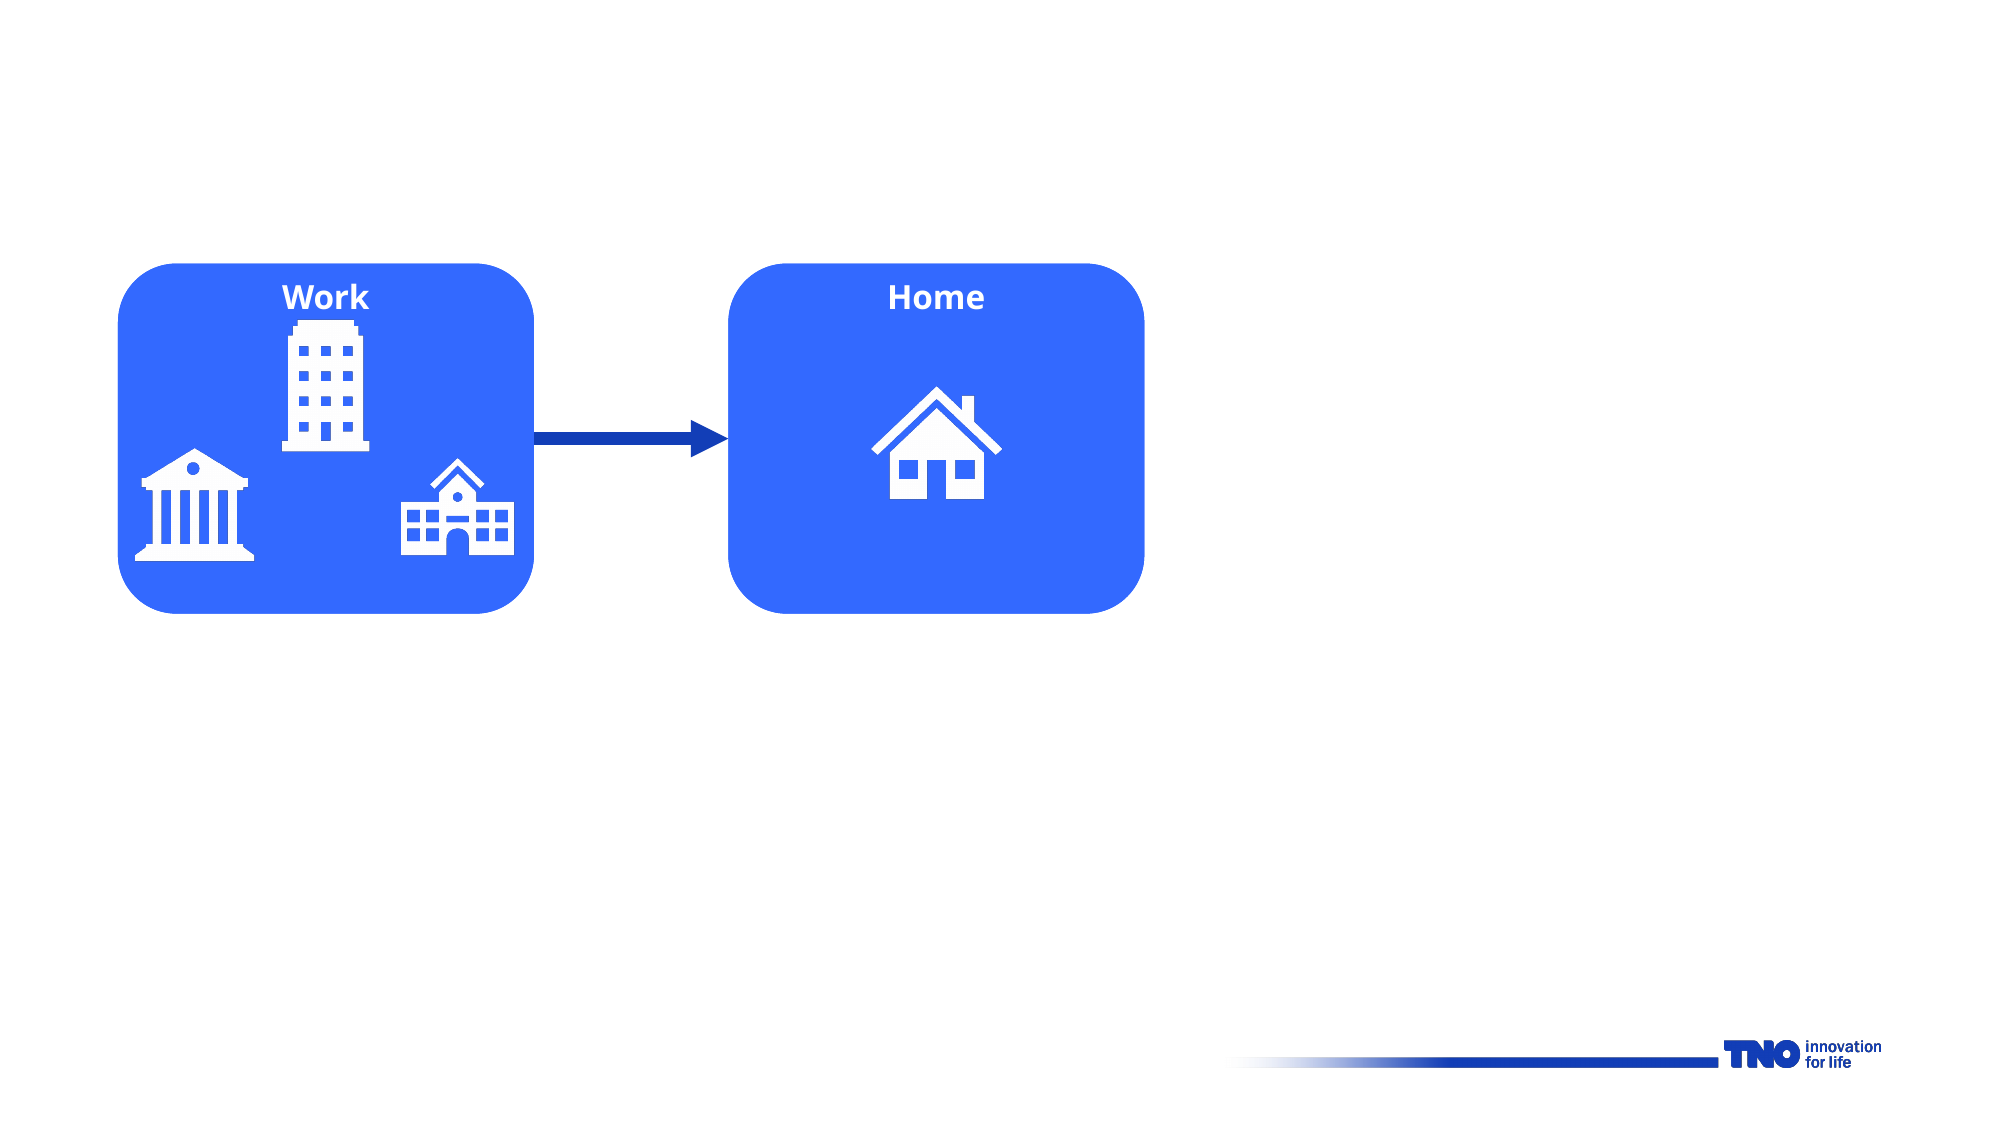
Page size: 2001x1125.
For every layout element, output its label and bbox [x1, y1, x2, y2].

text_box [728, 263, 1145, 614]
picture [1222, 1040, 1882, 1068]
text_box [117, 263, 534, 614]
